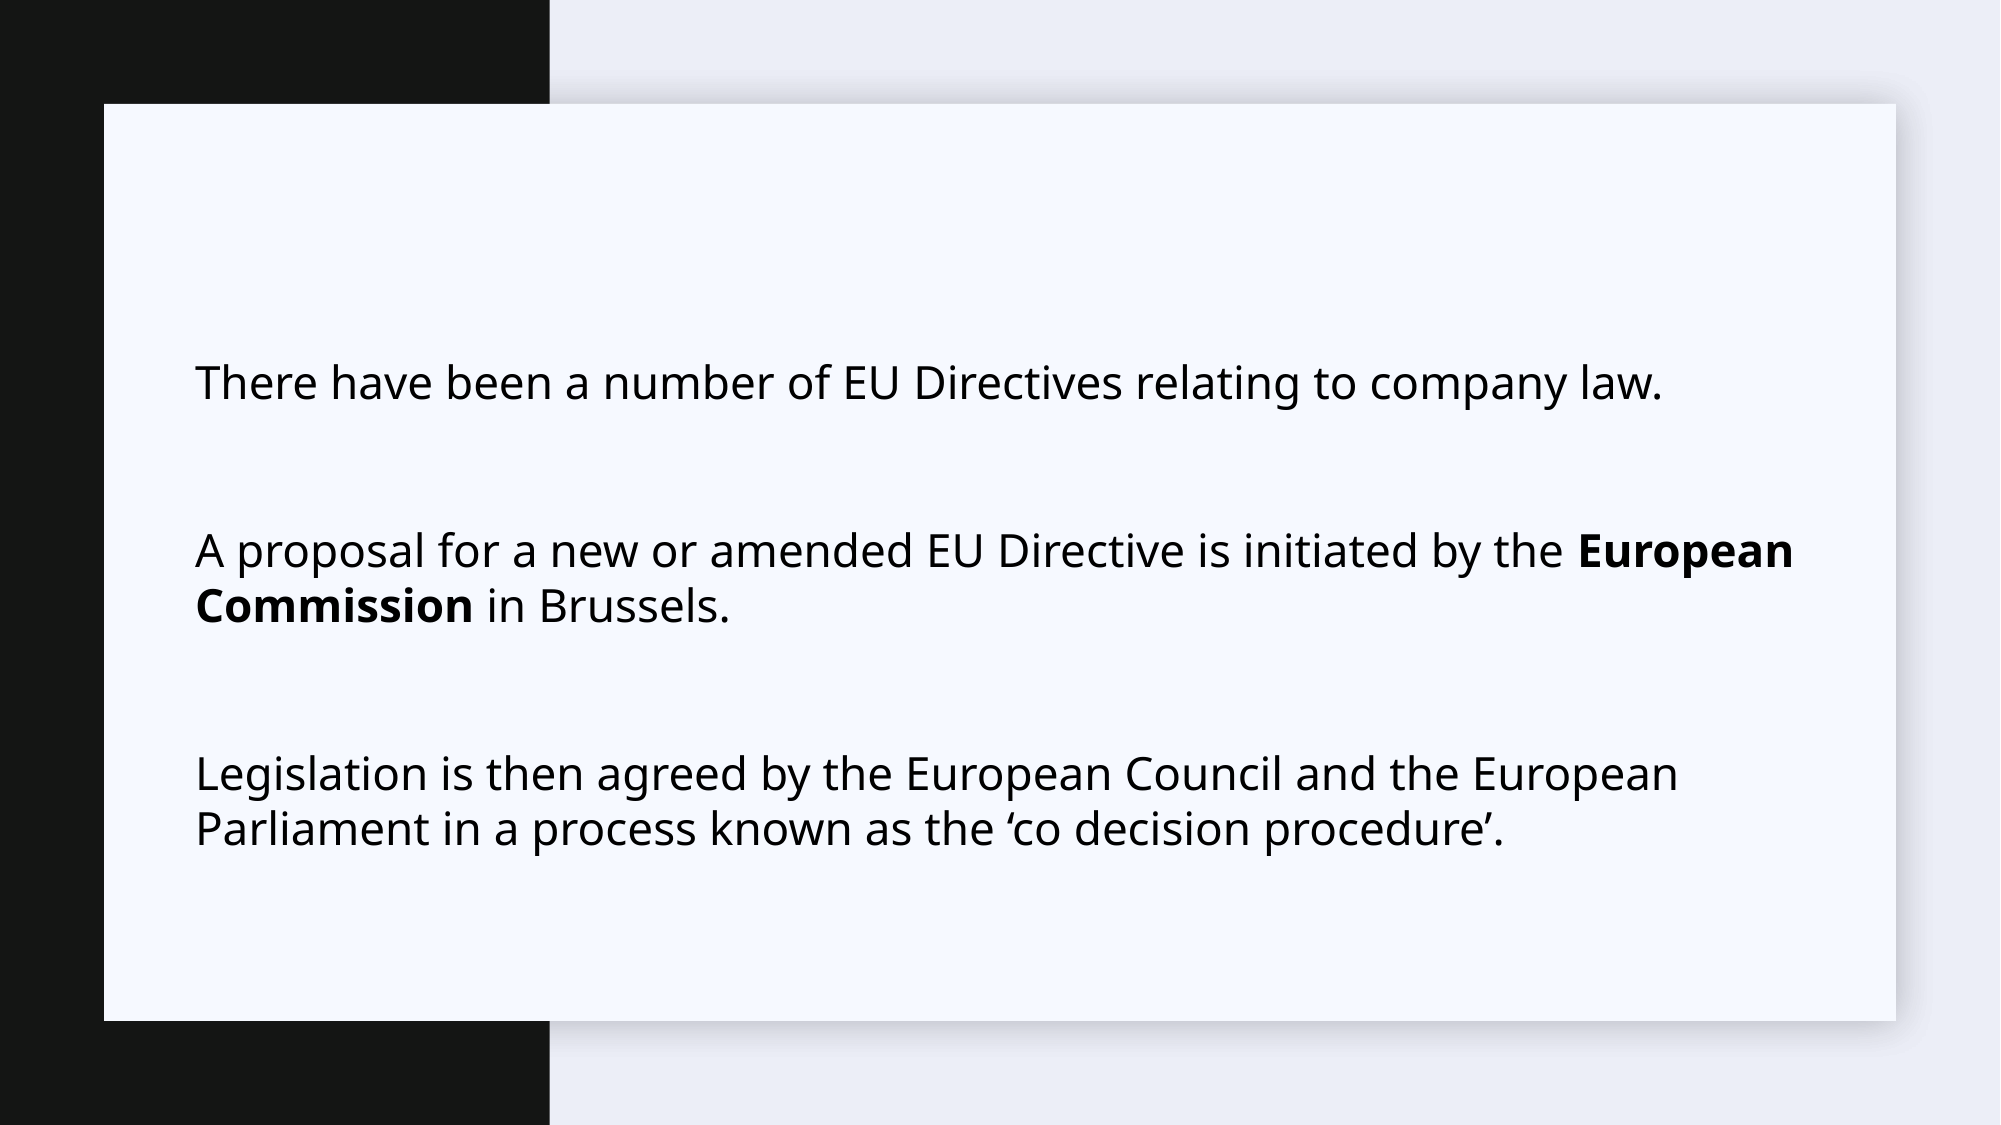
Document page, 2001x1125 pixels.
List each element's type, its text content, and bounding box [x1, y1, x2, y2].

list There have been a number of EU Directives relating to company law. A proposal for a new or amended EU Directive is initiated by the European Commission in Brussels. Legislation is then agreed by the European Council and the European Parliament in a process known as the ‘co decision procedure’. [180, 345, 1830, 963]
